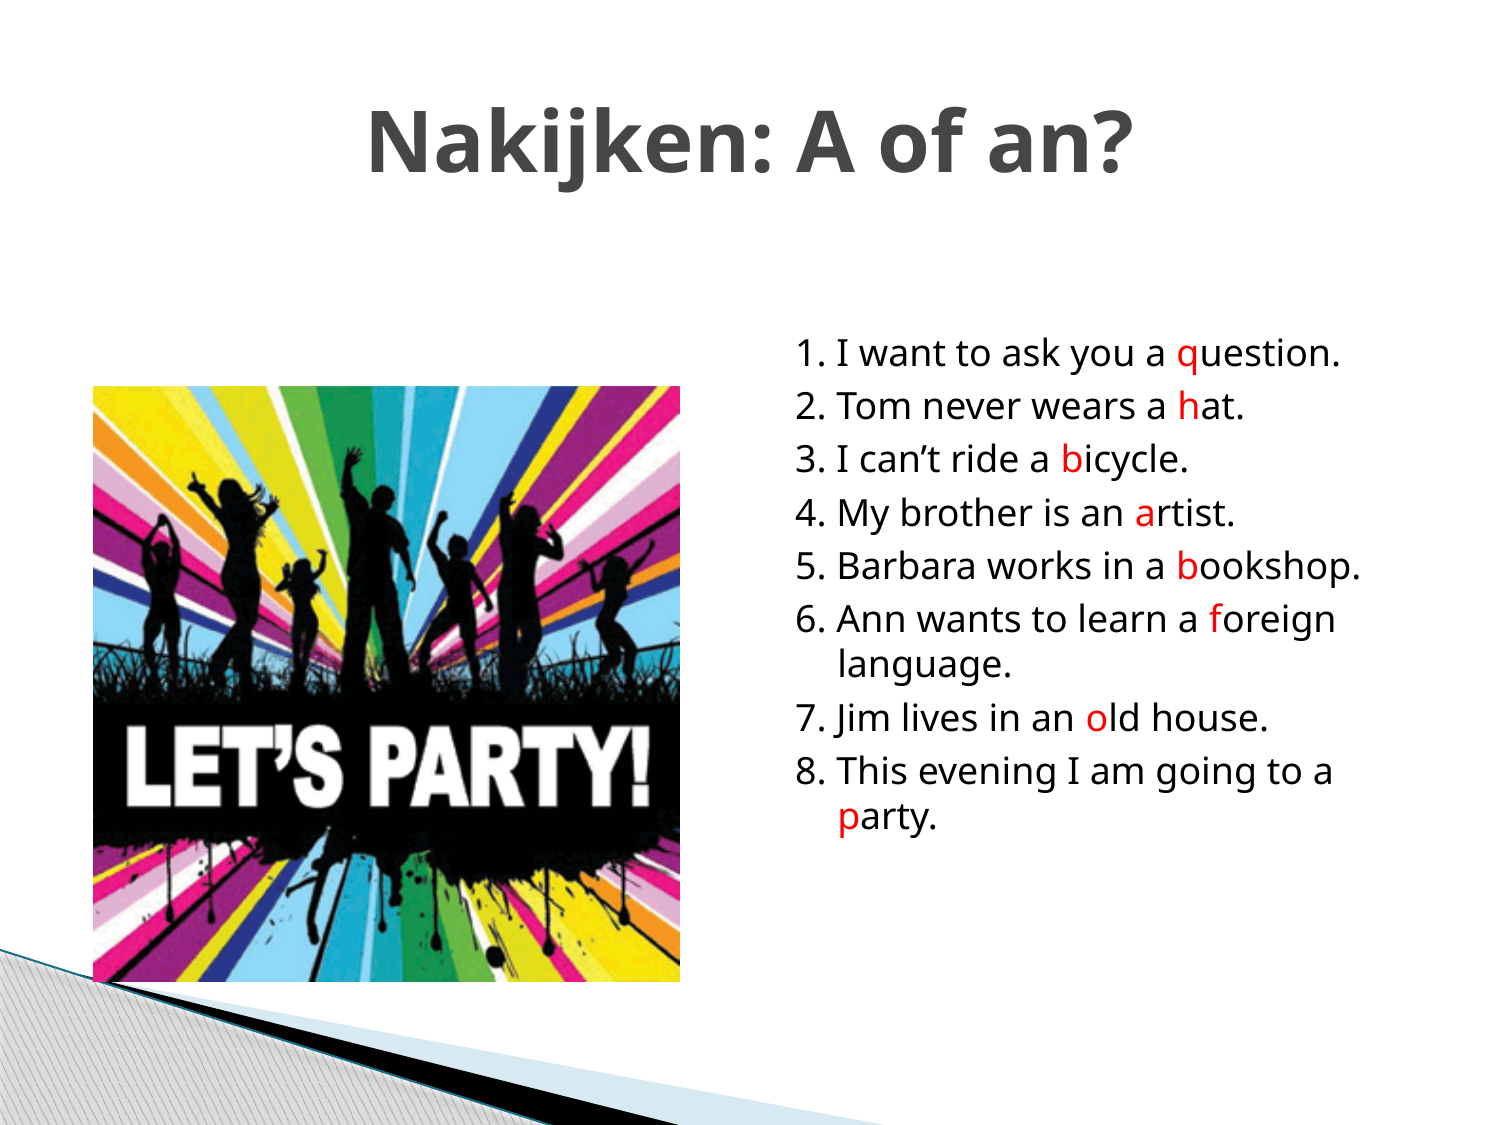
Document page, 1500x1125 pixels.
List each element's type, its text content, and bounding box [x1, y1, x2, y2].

title Nakijken: A of an? [75, 45, 1425, 233]
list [93, 386, 680, 982]
list 1. I want to ask you a question. 2. Tom never wears a hat. 3. I can’t ride a bicycle. 4. My brother is an artist. 5. Barbara works in a bookshop. 6. Ann wants to learn a foreign language. 7. Jim lives in an old house. 8. This evening I am going to a party. [762, 243, 1425, 986]
